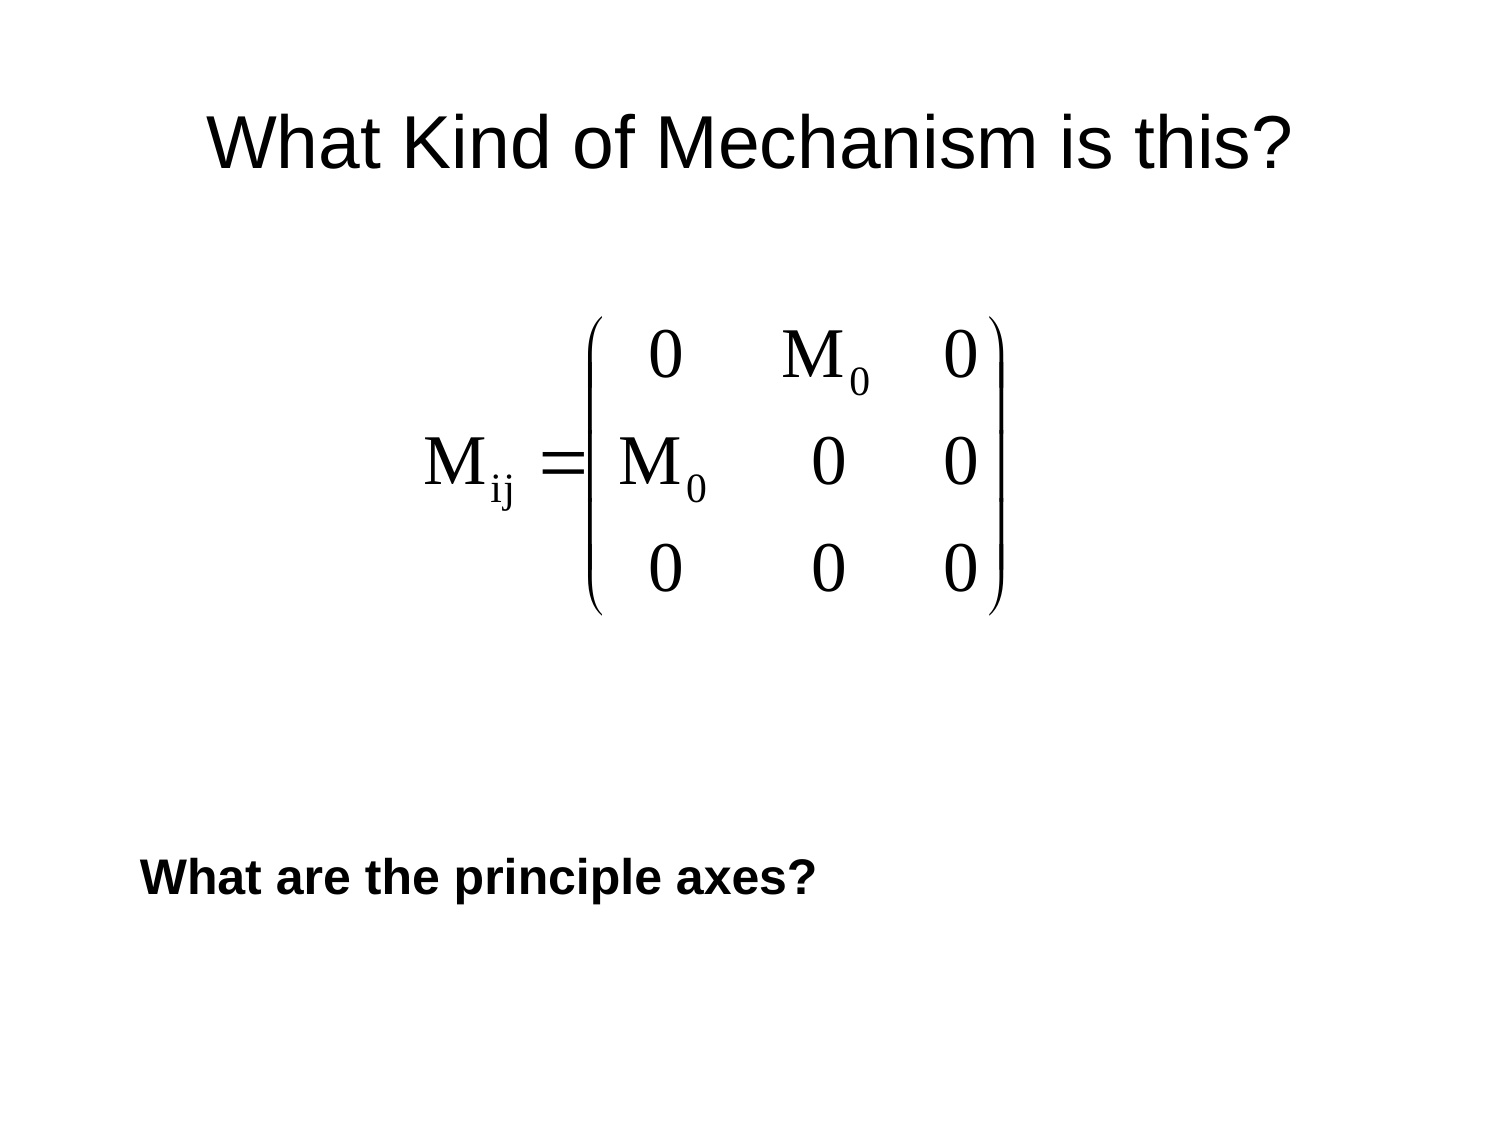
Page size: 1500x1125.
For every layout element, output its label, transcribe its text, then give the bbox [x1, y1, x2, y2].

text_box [412, 299, 1025, 633]
text_box What are the principle axes? [124, 837, 1388, 913]
title What Kind of Mechanism is this? [75, 45, 1425, 233]
